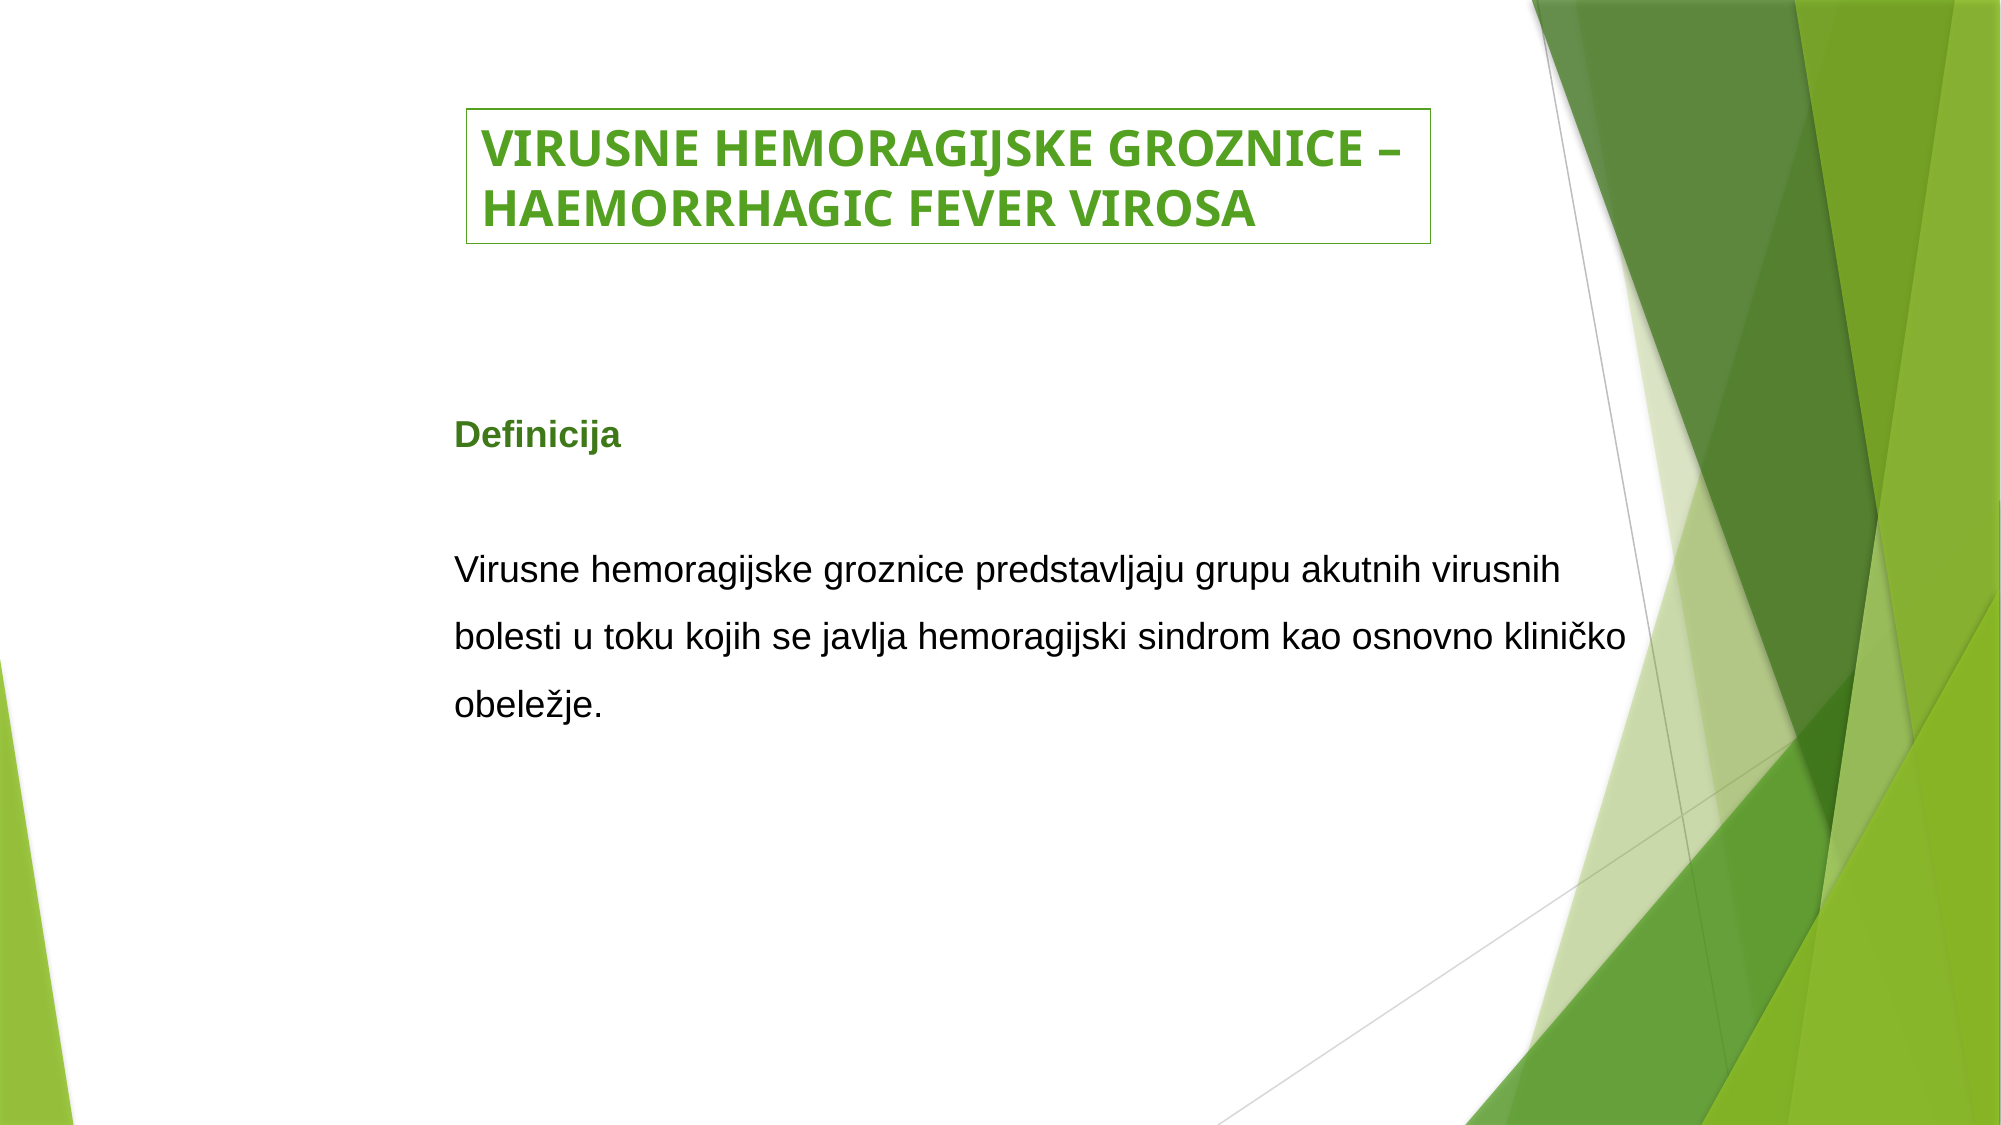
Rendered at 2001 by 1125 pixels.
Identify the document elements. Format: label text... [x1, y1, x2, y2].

text_box Definicija Virusne hemoragijske groznice predstavljaju grupu akutnih virusnih bolesti u toku kojih se javlja hemoragijski sindrom kao osnovno kliničko obeležje. [439, 379, 1668, 732]
text_box VIRUSNE HEMORAGIJSKE GROZNICE – HAEMORRHAGIC FEVER VIROSA [466, 108, 1431, 244]
